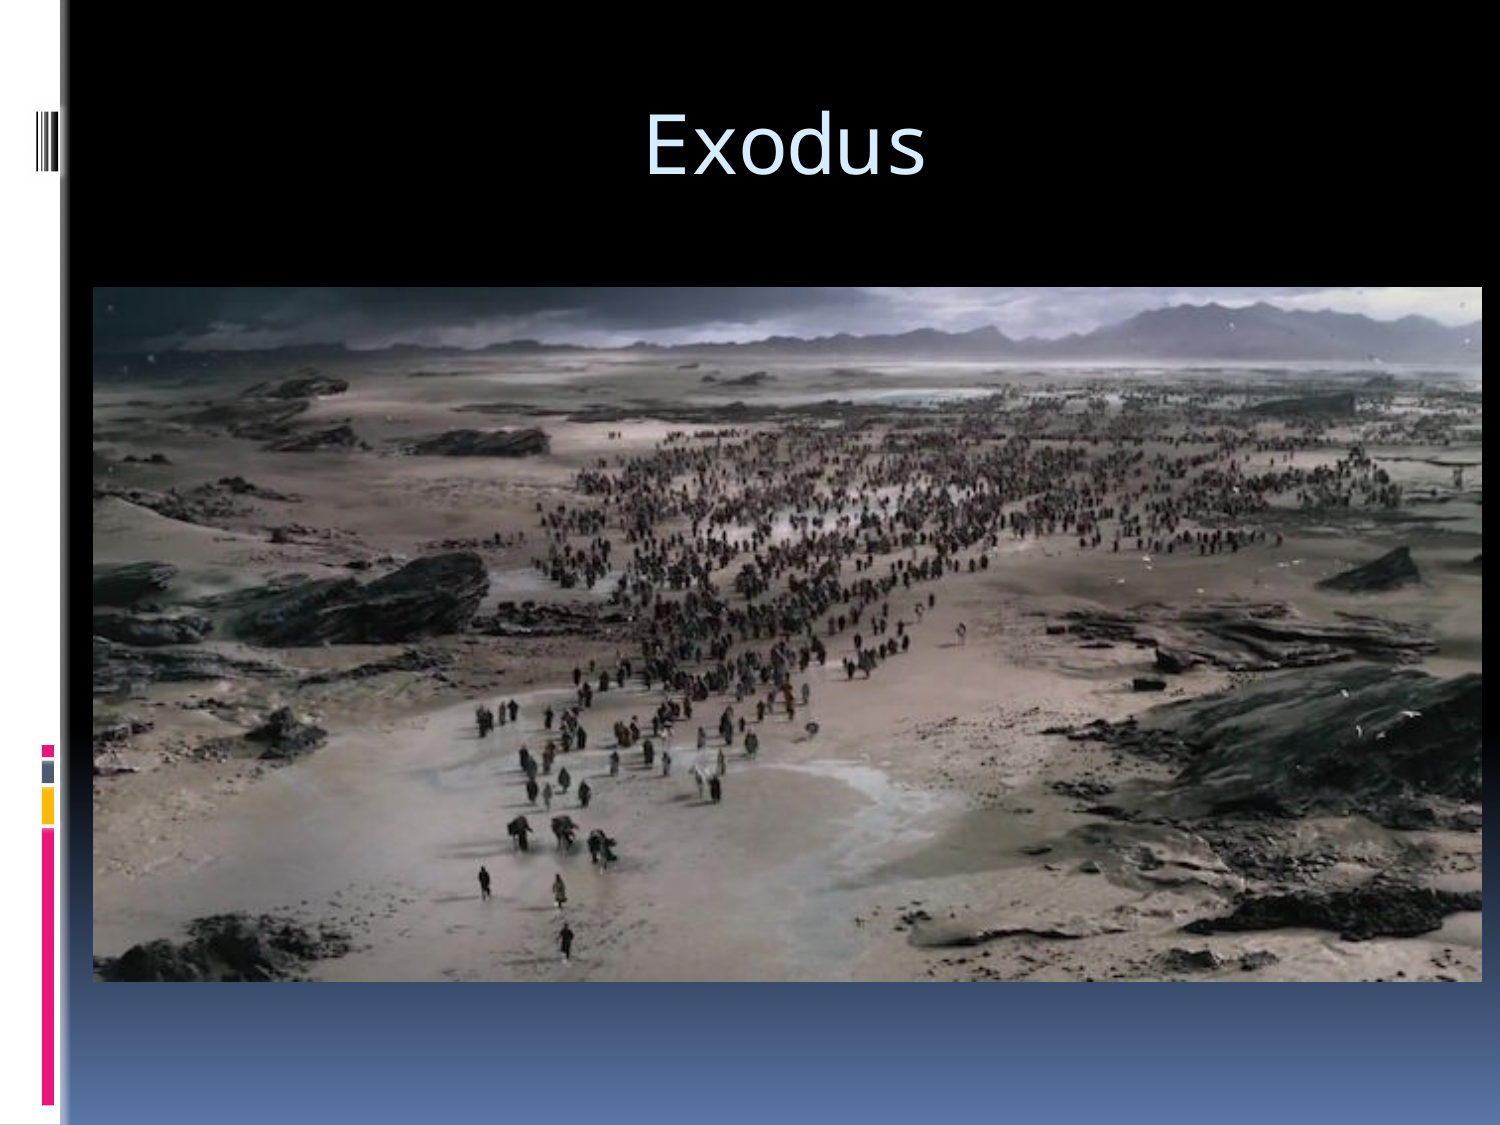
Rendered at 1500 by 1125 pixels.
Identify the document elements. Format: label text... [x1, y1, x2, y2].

title Exodus [150, 83, 1425, 234]
picture [93, 286, 1482, 982]
